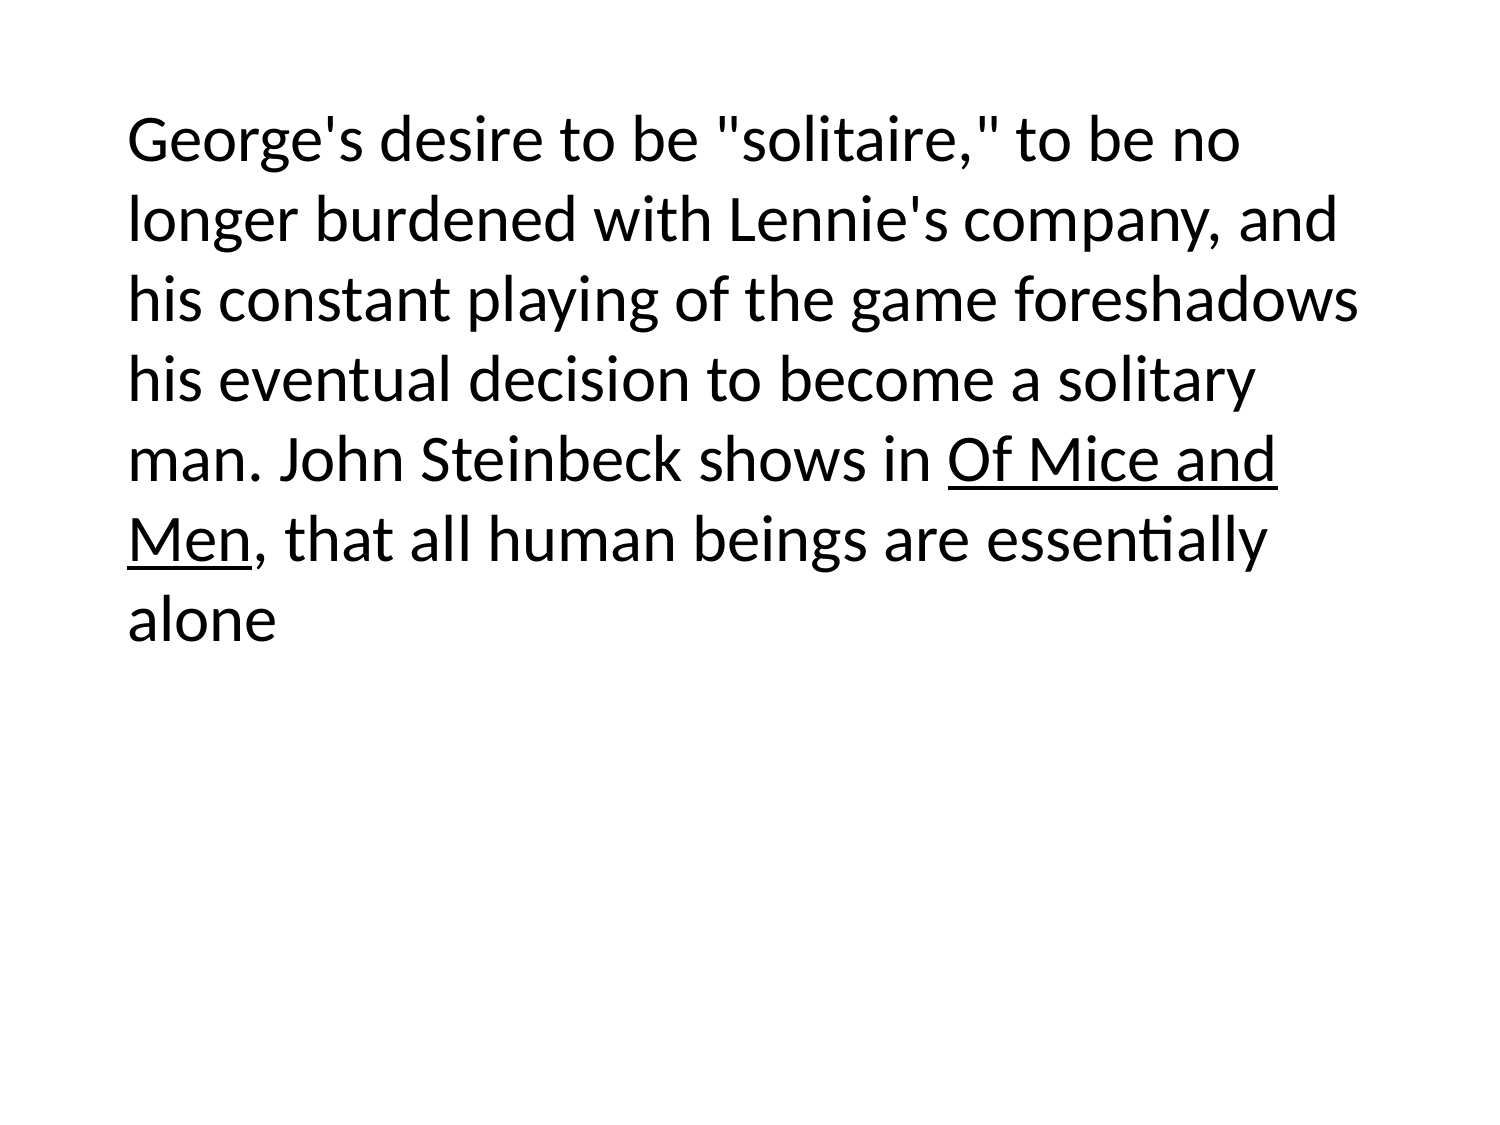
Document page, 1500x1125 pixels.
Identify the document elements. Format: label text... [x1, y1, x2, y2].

text_box George's desire to be "solitaire," to be no longer burdened with Lennie's company, and his constant playing of the game foreshadows his eventual decision to become a solitary man. John Steinbeck shows in Of Mice and Men, that all human beings are essentially alone [112, 87, 1413, 662]
